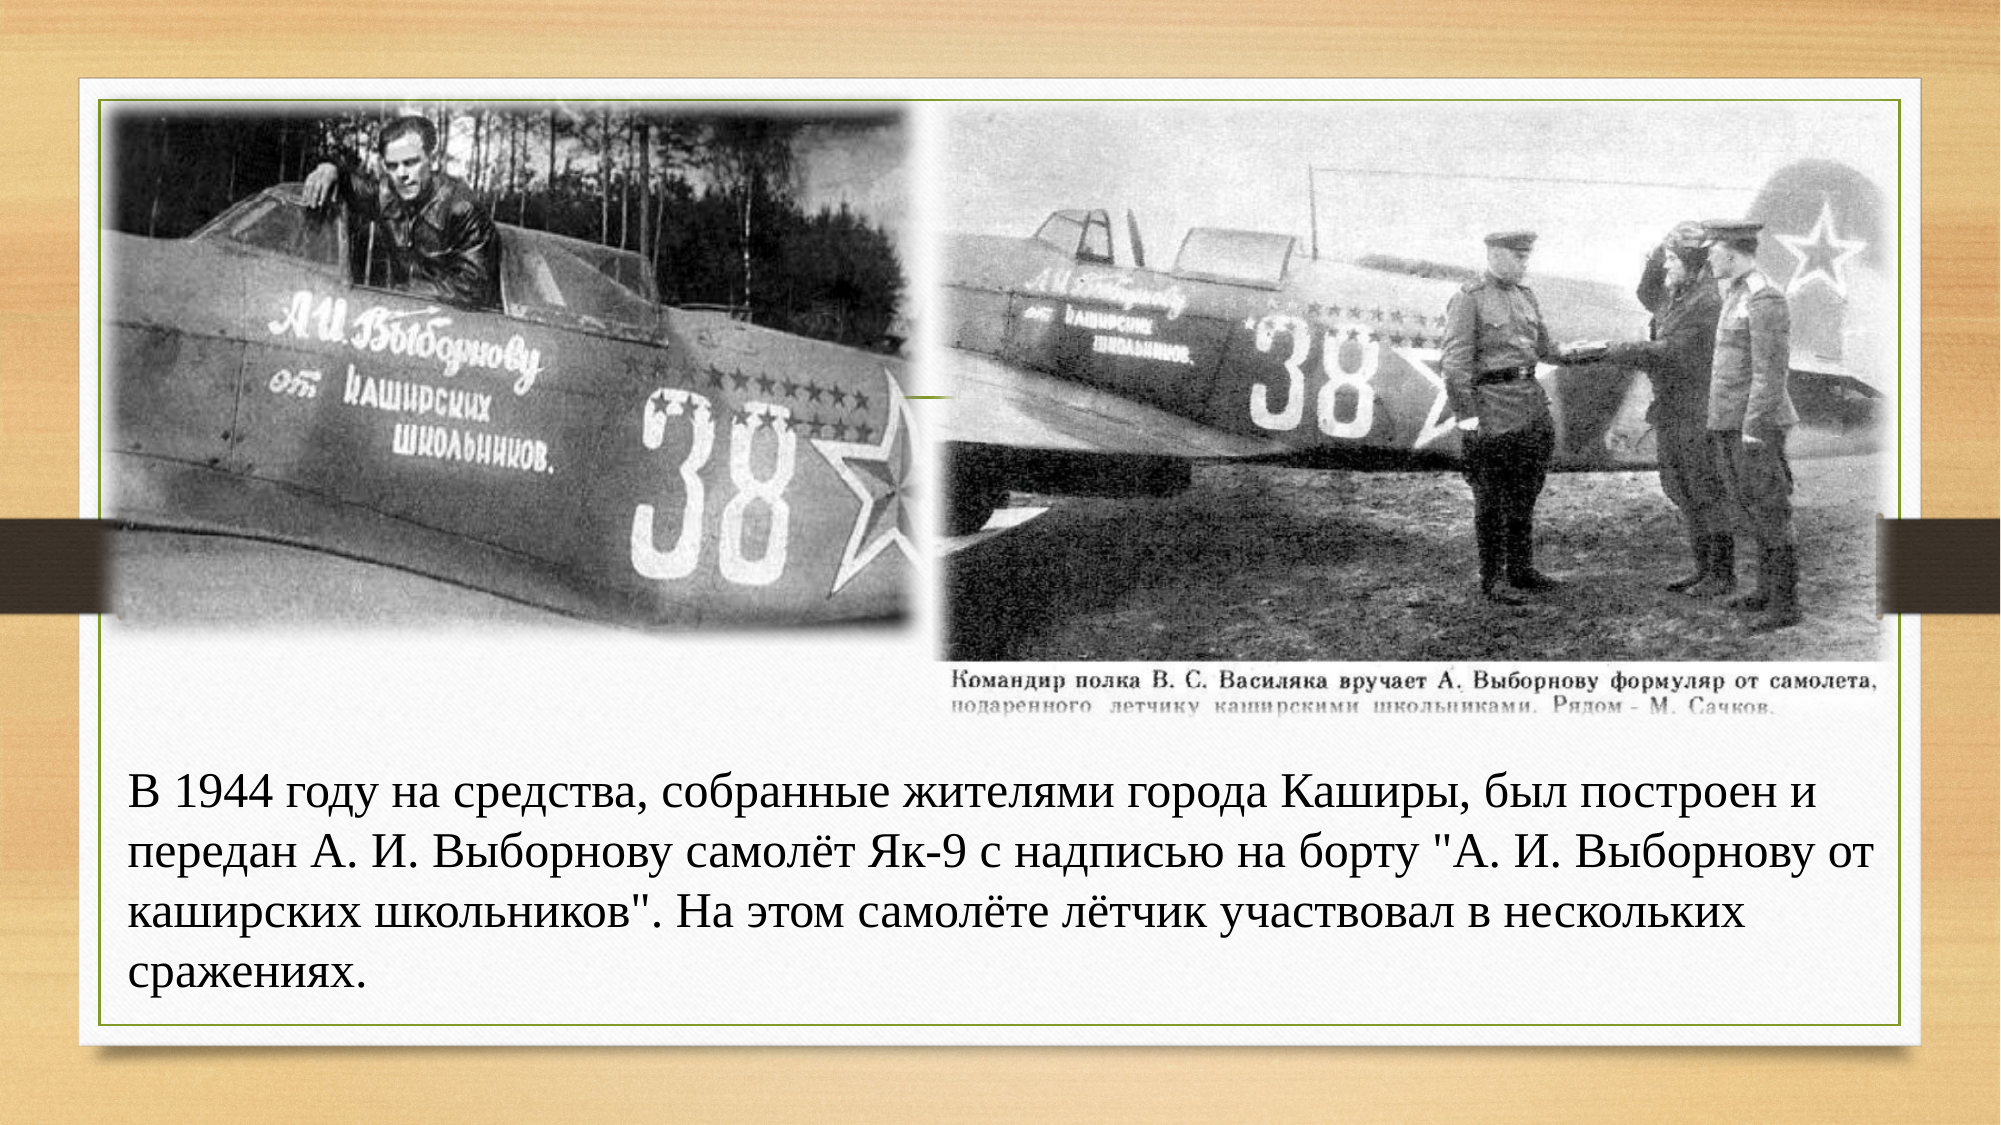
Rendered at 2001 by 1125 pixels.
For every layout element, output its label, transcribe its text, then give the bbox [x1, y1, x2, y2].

picture [0, 0, 2001, 1125]
text_box В 1944 году на средства, собранные жителями города Каширы, был построен и передан А. И. Выборнову самолёт Як-9 с надписью на борту "А. И. Выборнову от каширских школьников". На этом самолёте лётчик участвовал в нескольких сражениях. [112, 749, 1933, 1005]
